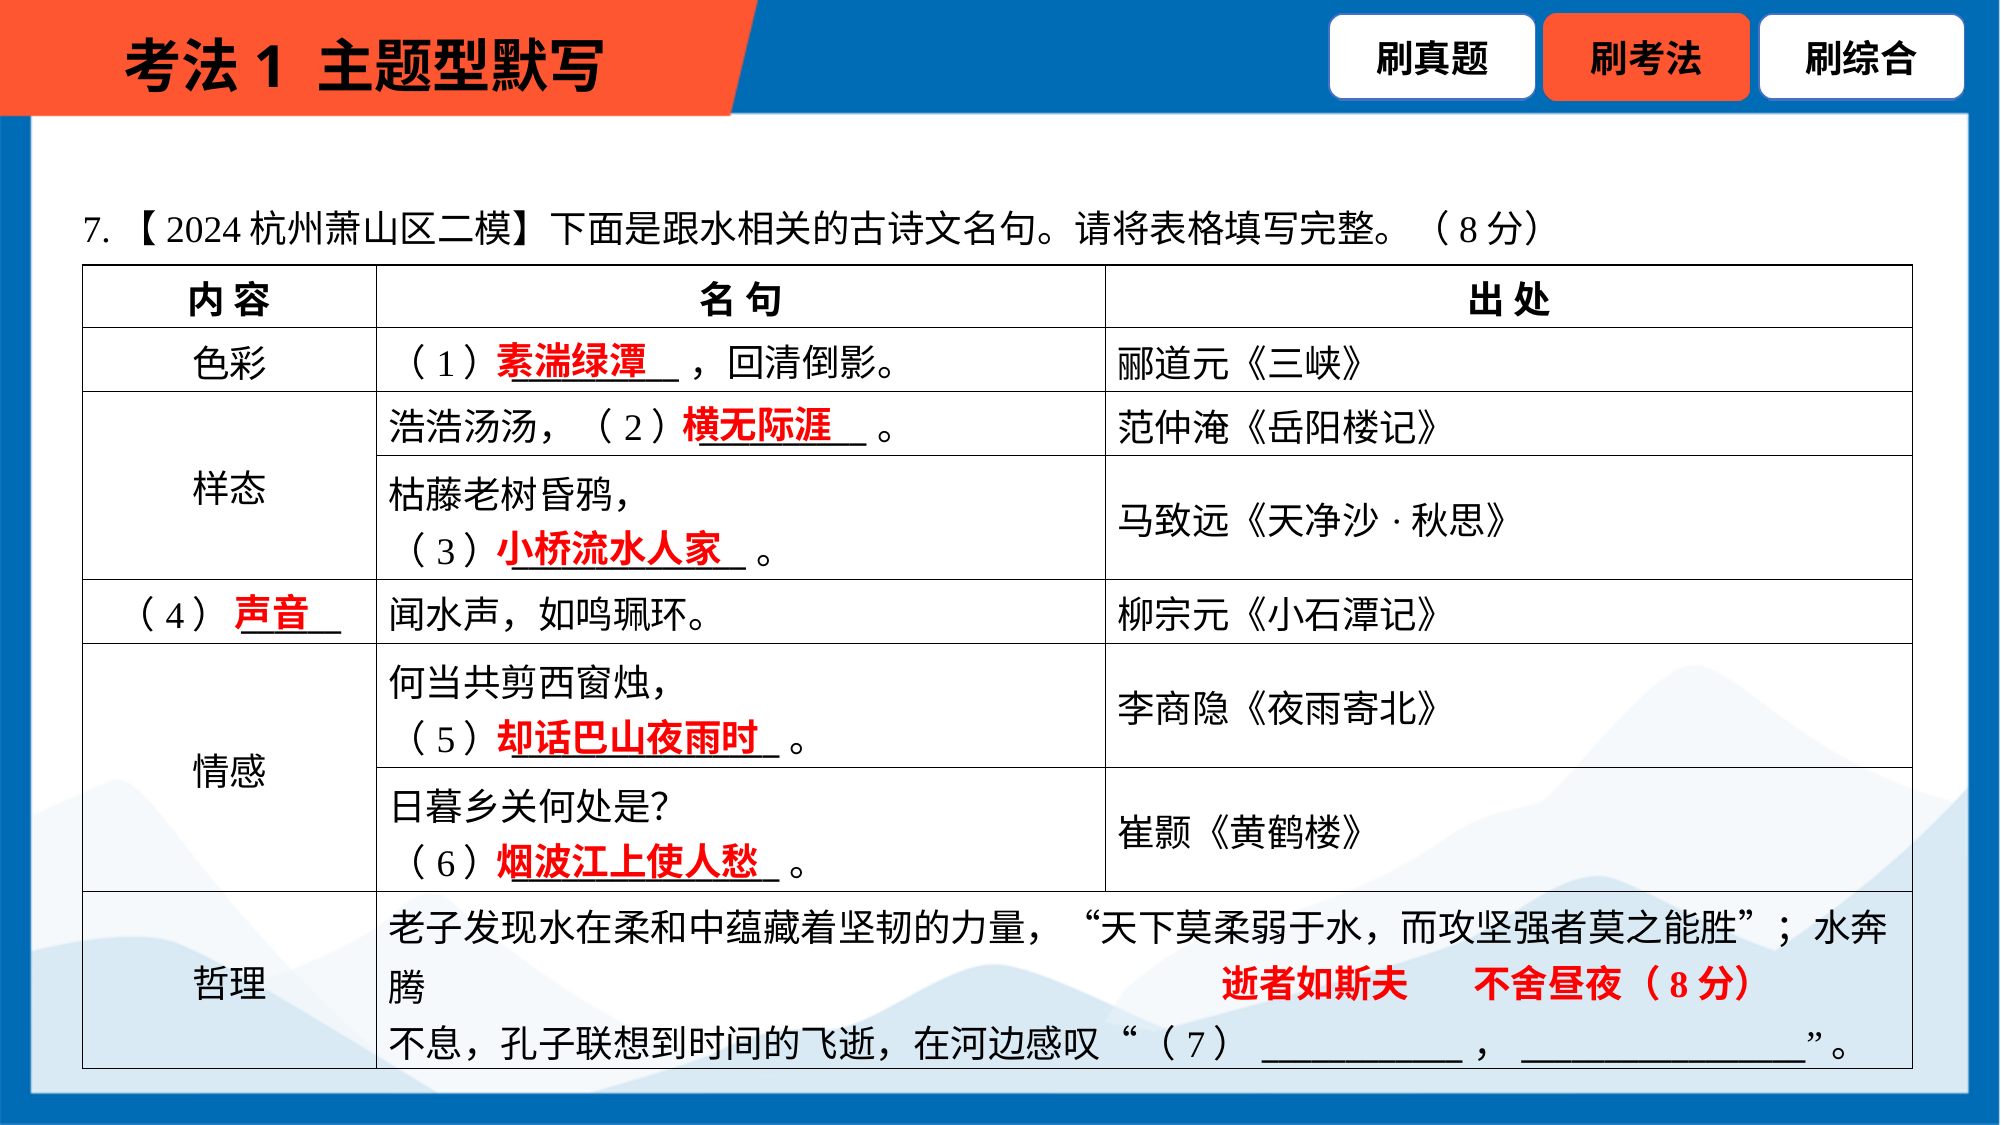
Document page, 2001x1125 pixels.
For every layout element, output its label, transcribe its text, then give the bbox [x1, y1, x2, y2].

table_cell 老子发现水在柔和中蕴藏着坚韧的力量，“天下莫柔弱于水，而攻坚强者莫之能胜”；水奔腾 不息，孔子联想到时间的飞逝，在河边感叹“（7）____________，_________________”。 [377, 892, 1912, 1068]
text_box 不舍昼夜（8分） [1468, 949, 1777, 1001]
table_cell 郦道元《三峡》 [1106, 328, 1912, 391]
table_cell 崔颢《黄鹤楼》 [1106, 768, 1912, 891]
table_header 出 处 [1106, 266, 1912, 327]
table_header 名 句 [377, 266, 1105, 327]
table_cell （4）______ [83, 580, 376, 643]
table_cell 情感 [83, 644, 376, 891]
text_box 素湍绿潭 [482, 325, 661, 378]
text_box 横无际涯 [668, 389, 846, 442]
table_cell 闻水声，如鸣珮环。 [377, 580, 1105, 643]
table_cell 柳宗元《小石潭记》 [1106, 580, 1912, 643]
table_cell 范仲淹《岳阳楼记》 [1106, 392, 1912, 455]
table_cell 样态 [83, 392, 376, 579]
table_header 内 容 [83, 266, 376, 327]
table_cell 马致远《天净沙·秋思》 [1106, 456, 1912, 579]
table_cell 浩浩汤汤，（2）__________。 [377, 392, 1105, 455]
table_cell 李商隐《夜雨寄北》 [1106, 644, 1912, 767]
table_cell 枯藤老树昏鸦， （3）______________。 [377, 456, 1105, 579]
text_box 声音 [221, 577, 324, 630]
text_box 却话巴山夜雨时 [482, 702, 773, 754]
table_cell 日暮乡关何处是？ （6）________________。 [377, 768, 1105, 891]
table_cell 色彩 [83, 328, 376, 391]
text_box 7.【2024杭州萧山区二模】下面是跟水相关的古诗文名句。请将表格填写完整。（8分） [82, 185, 1917, 244]
text_box 逝者如斯夫 [1207, 949, 1423, 1001]
table_cell 哲理 [83, 892, 376, 1068]
table_cell 何当共剪西窗烛， （5）________________。 [377, 644, 1105, 767]
table_cell （1）__________，回清倒影。 [377, 328, 1105, 391]
picture [0, 0, 2000, 1125]
text_box 小桥流水人家 [482, 514, 736, 566]
text_box 烟波江上使人愁 [482, 826, 773, 879]
